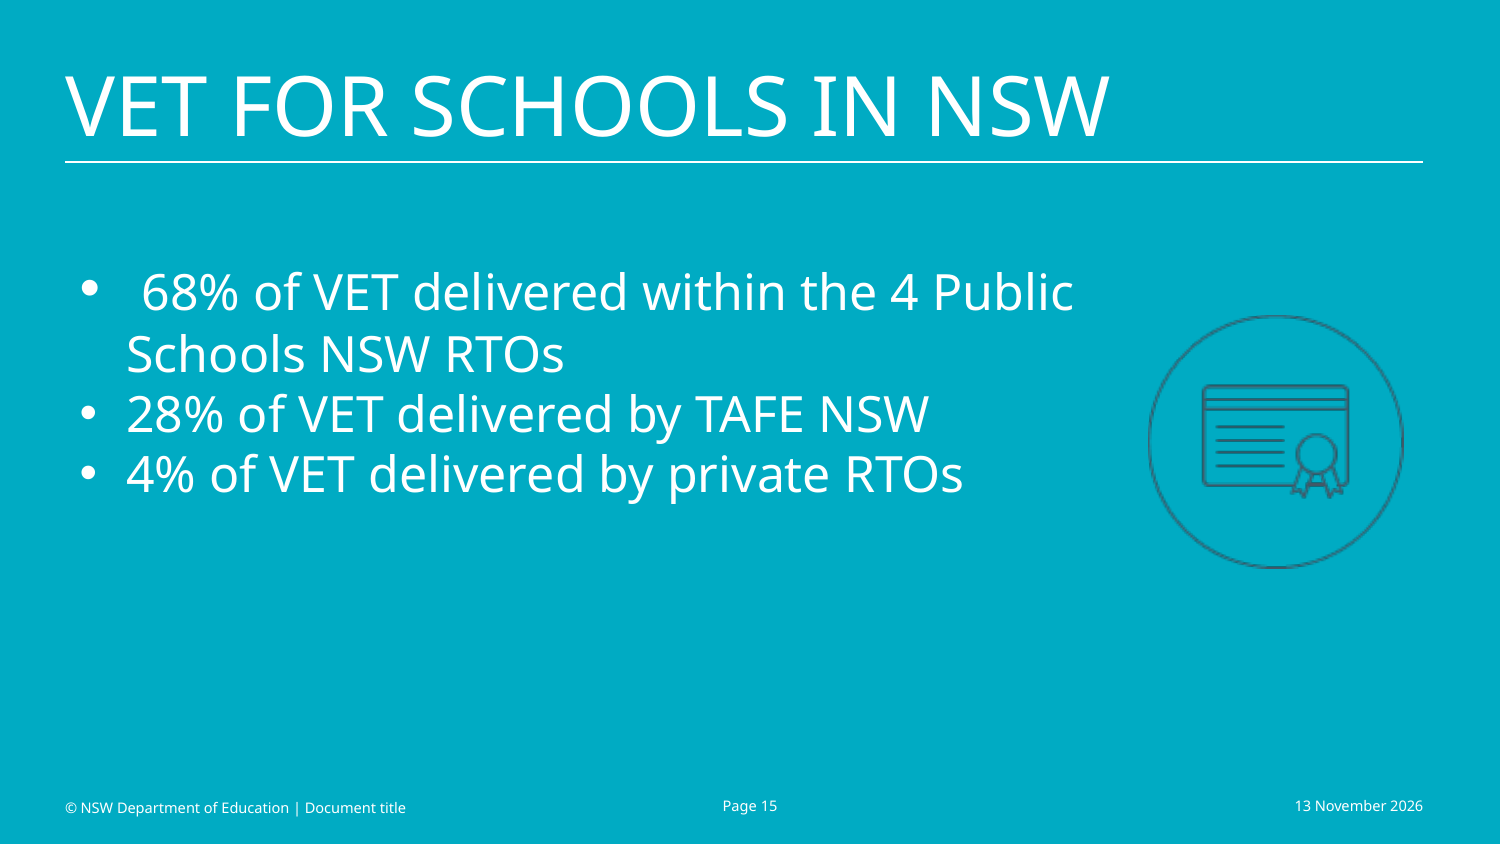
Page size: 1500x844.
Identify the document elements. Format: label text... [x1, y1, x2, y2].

picture [1147, 315, 1404, 569]
footer © NSW Department of Education | Document title [64, 779, 514, 824]
slide_number Page 15 [575, 779, 925, 824]
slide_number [1151, 779, 1424, 824]
title Vet for schools in nsw [64, 43, 1424, 161]
text_box 68% of VET delivered within the 4 Public Schools NSW RTOs 28% of VET delivered by TAFE NSW 4% of VET delivered by private RTOs [64, 244, 1117, 510]
